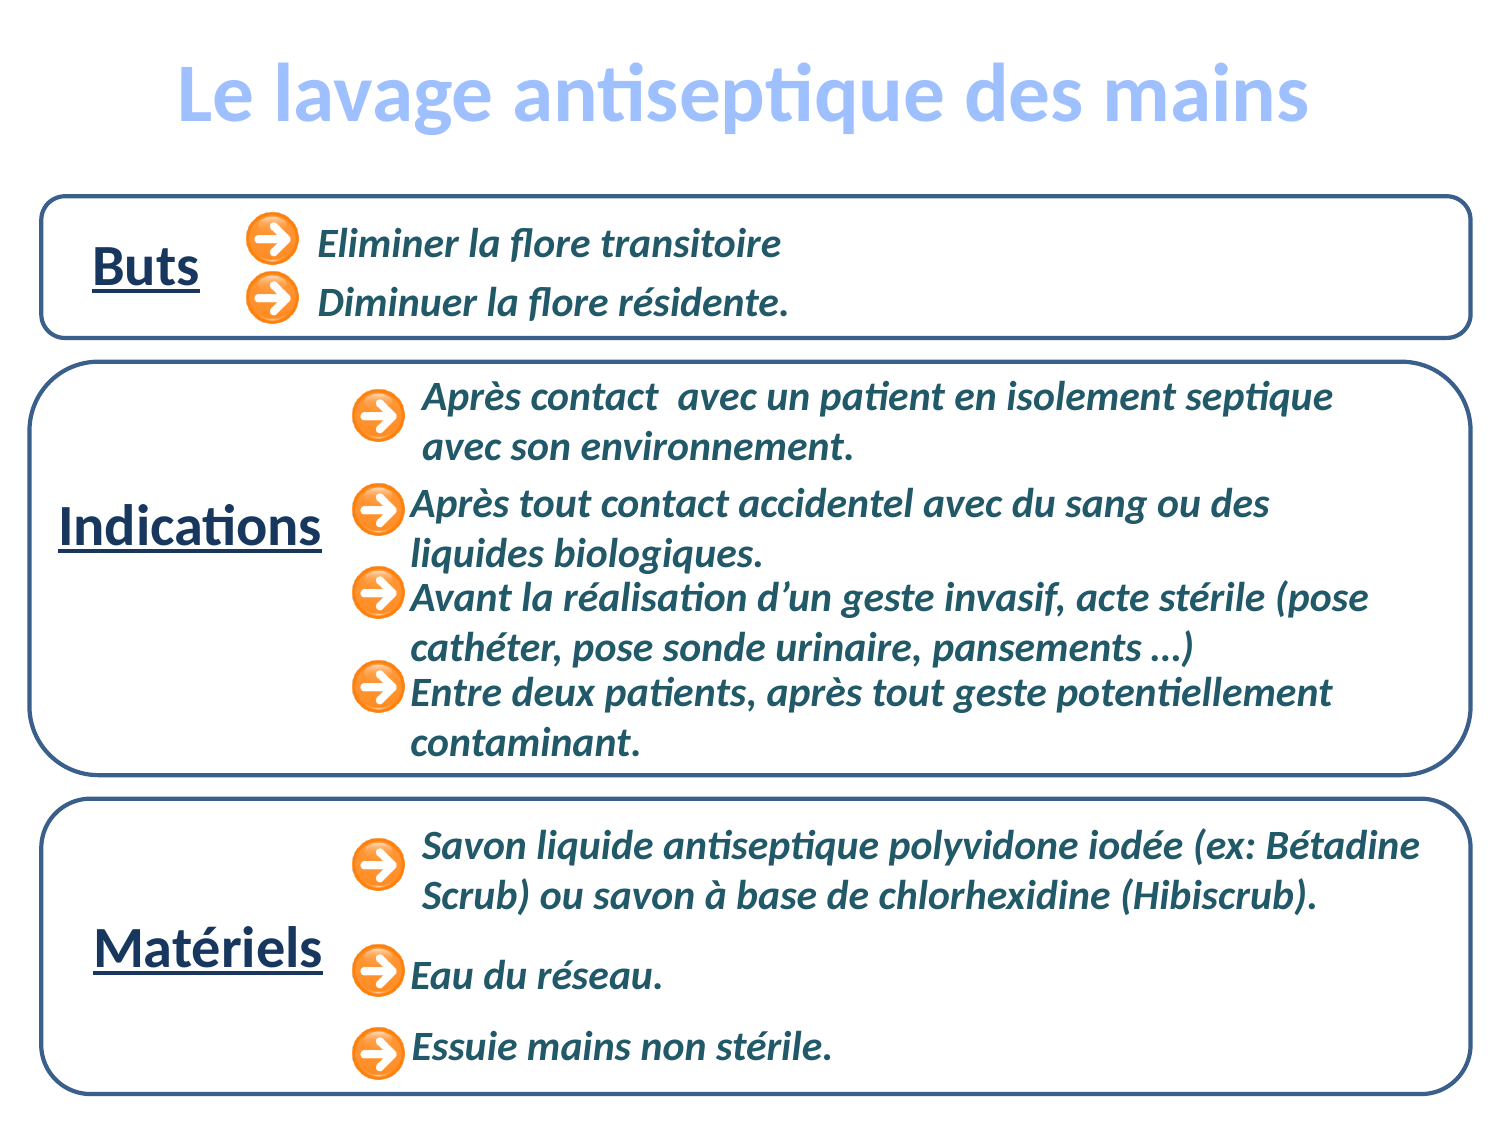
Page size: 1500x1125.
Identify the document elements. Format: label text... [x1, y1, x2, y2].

text_box Entre deux patients, après tout geste potentiellement contaminant. [395, 656, 1400, 772]
picture [348, 562, 408, 622]
text_box Savon liquide antiseptique polyvidone iodée (ex: Bétadine Scrub) ou savon à base de chlorhexidine (Hibiscrub). [407, 810, 1500, 926]
text_box Matériels [78, 901, 338, 987]
picture [348, 385, 408, 445]
picture [348, 656, 408, 717]
text_box [39, 796, 1473, 1097]
text_box Indications [43, 479, 338, 565]
text_box Diminuer la flore résidente. [304, 267, 806, 332]
text_box Avant la réalisation d’un geste invasif, acte stérile (pose cathéter, pose sonde urinaire, pansements …) [395, 562, 1400, 656]
text_box Essuie mains non stérile. [396, 1011, 849, 1077]
text_box Eliminer la flore transitoire [303, 208, 797, 267]
text_box Eau du réseau. [409, 940, 682, 1006]
picture [348, 1022, 408, 1083]
picture [348, 833, 408, 894]
picture [241, 207, 302, 327]
text_box Après tout contact accidentel avec du sang ou des liquides biologiques. [395, 467, 1400, 562]
picture [348, 479, 408, 540]
text_box [27, 359, 1473, 778]
picture [348, 940, 408, 1000]
text_box Le lavage antiseptique des mains [100, 30, 1388, 146]
text_box Après contact avec un patient en isolement septique avec son environnement. [407, 361, 1412, 477]
text_box Buts [77, 219, 215, 305]
text_box [39, 194, 1473, 341]
